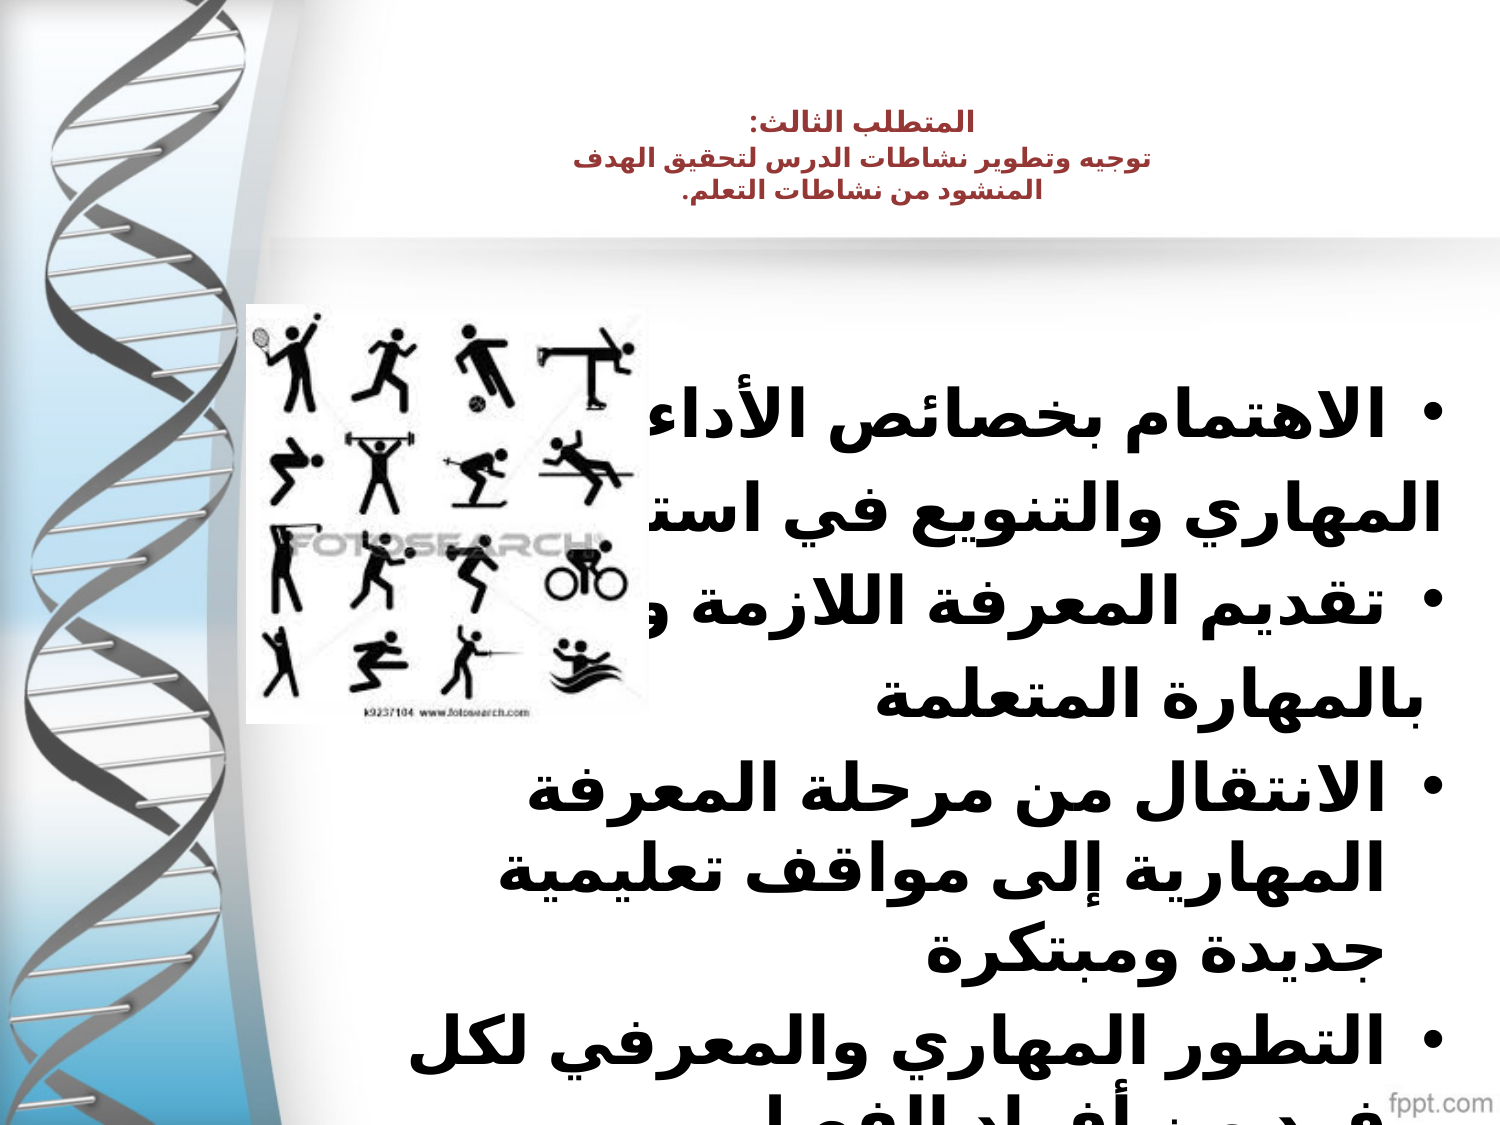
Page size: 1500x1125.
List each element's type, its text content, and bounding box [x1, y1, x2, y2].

picture [245, 304, 649, 724]
title المتطلب الثالث: توجيه وتطوير نشاطات الدرس لتحقيق الهدف المنشود من نشاطات التعلم. [187, 58, 1500, 247]
list الاهتمام بخصائص الأداء المهاري والتنويع في استخداماته تقديم المعرفة اللازمة والمتعلقة بالمهارة المتعلمة الانتقال من مرحلة المعرفة المهارية إلى مواقف تعليمية جديدة ومبتكرة التطور المهاري والمعرفي لكل فرد من أفراد الفصل [281, 363, 1461, 1125]
